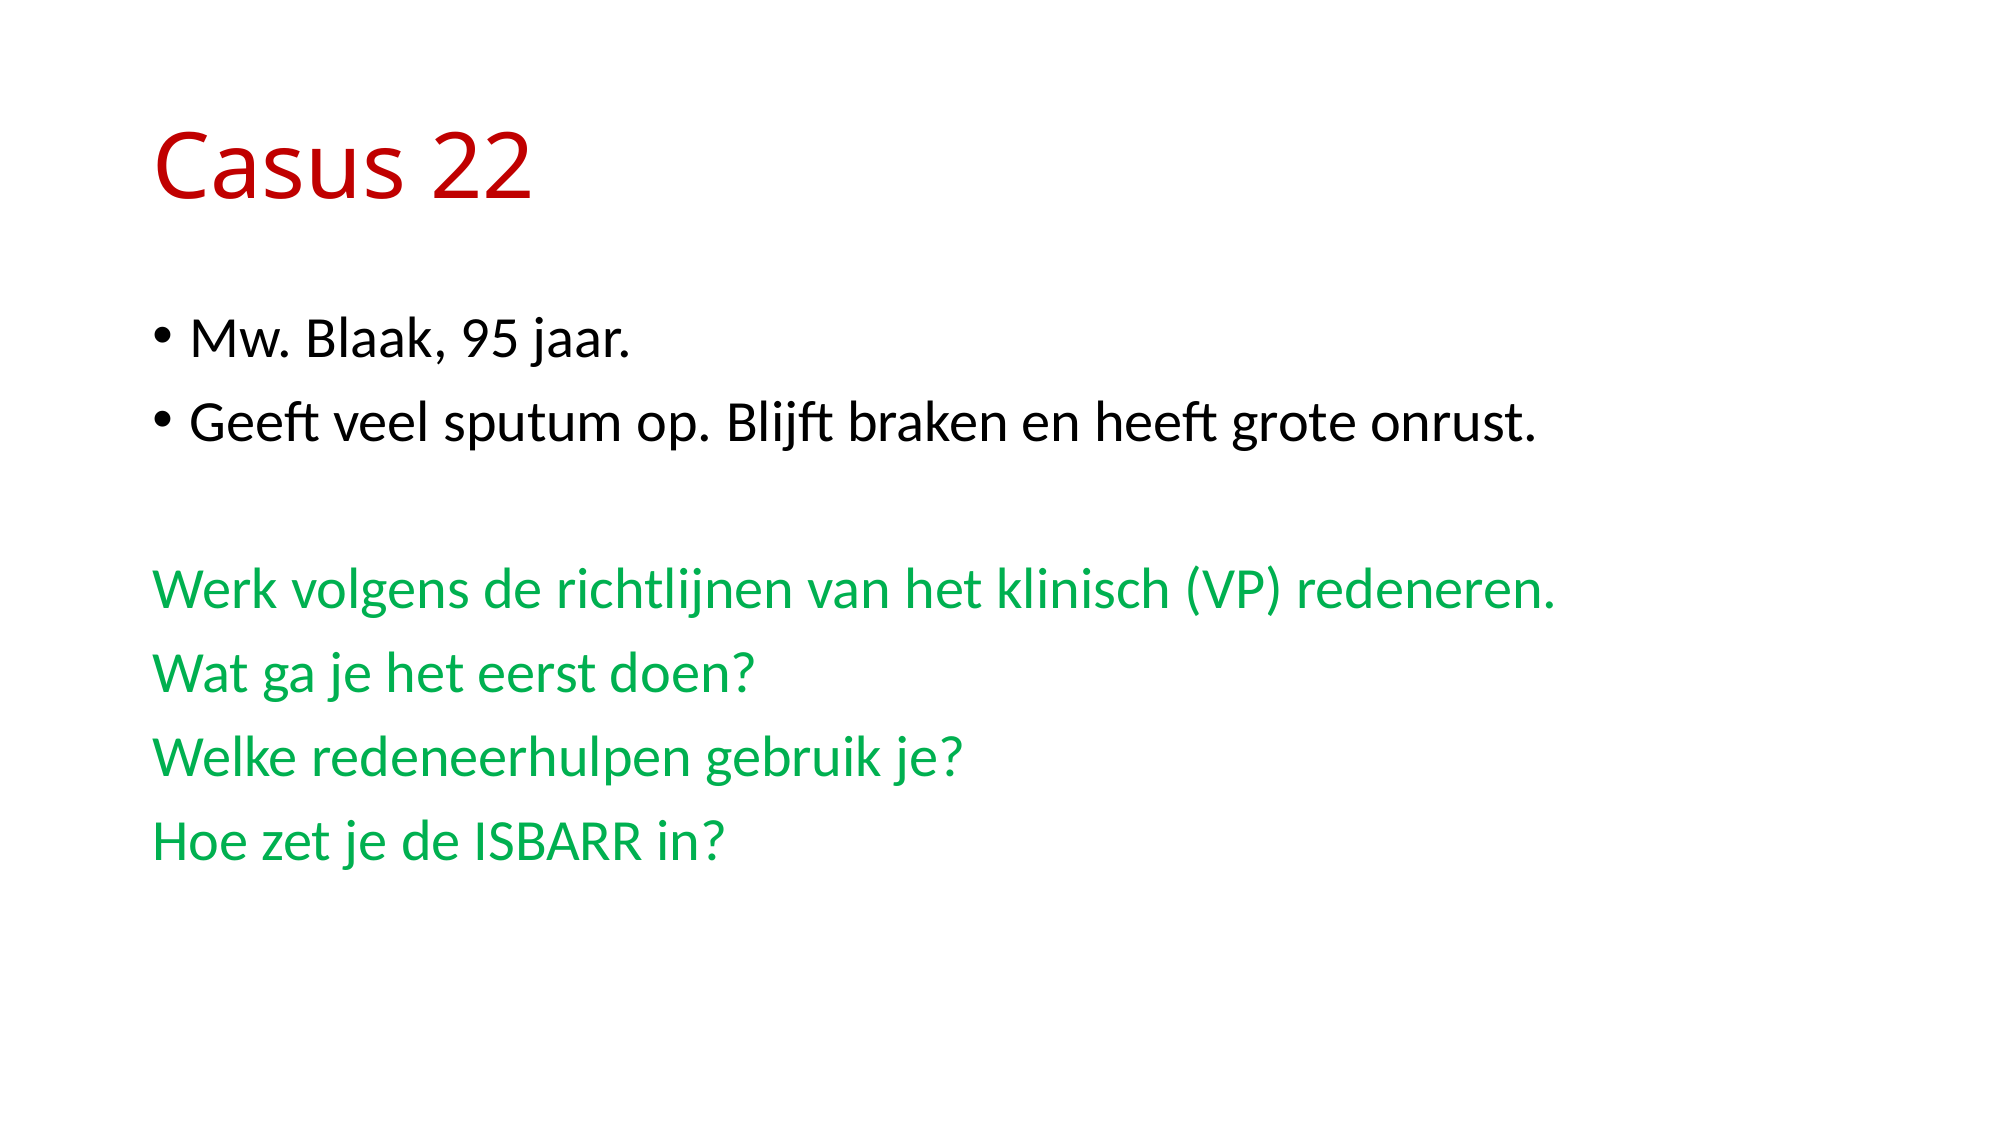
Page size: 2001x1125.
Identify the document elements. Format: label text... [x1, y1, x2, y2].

list Mw. Blaak, 95 jaar. Geeft veel sputum op. Blijft braken en heeft grote onrust. Werk volgens de richtlijnen van het klinisch (VP) redeneren. Wat ga je het eerst doen? Welke redeneerhulpen gebruik je? Hoe zet je de ISBARR in? [137, 299, 1863, 1014]
title Casus 22 [137, 59, 1863, 278]
